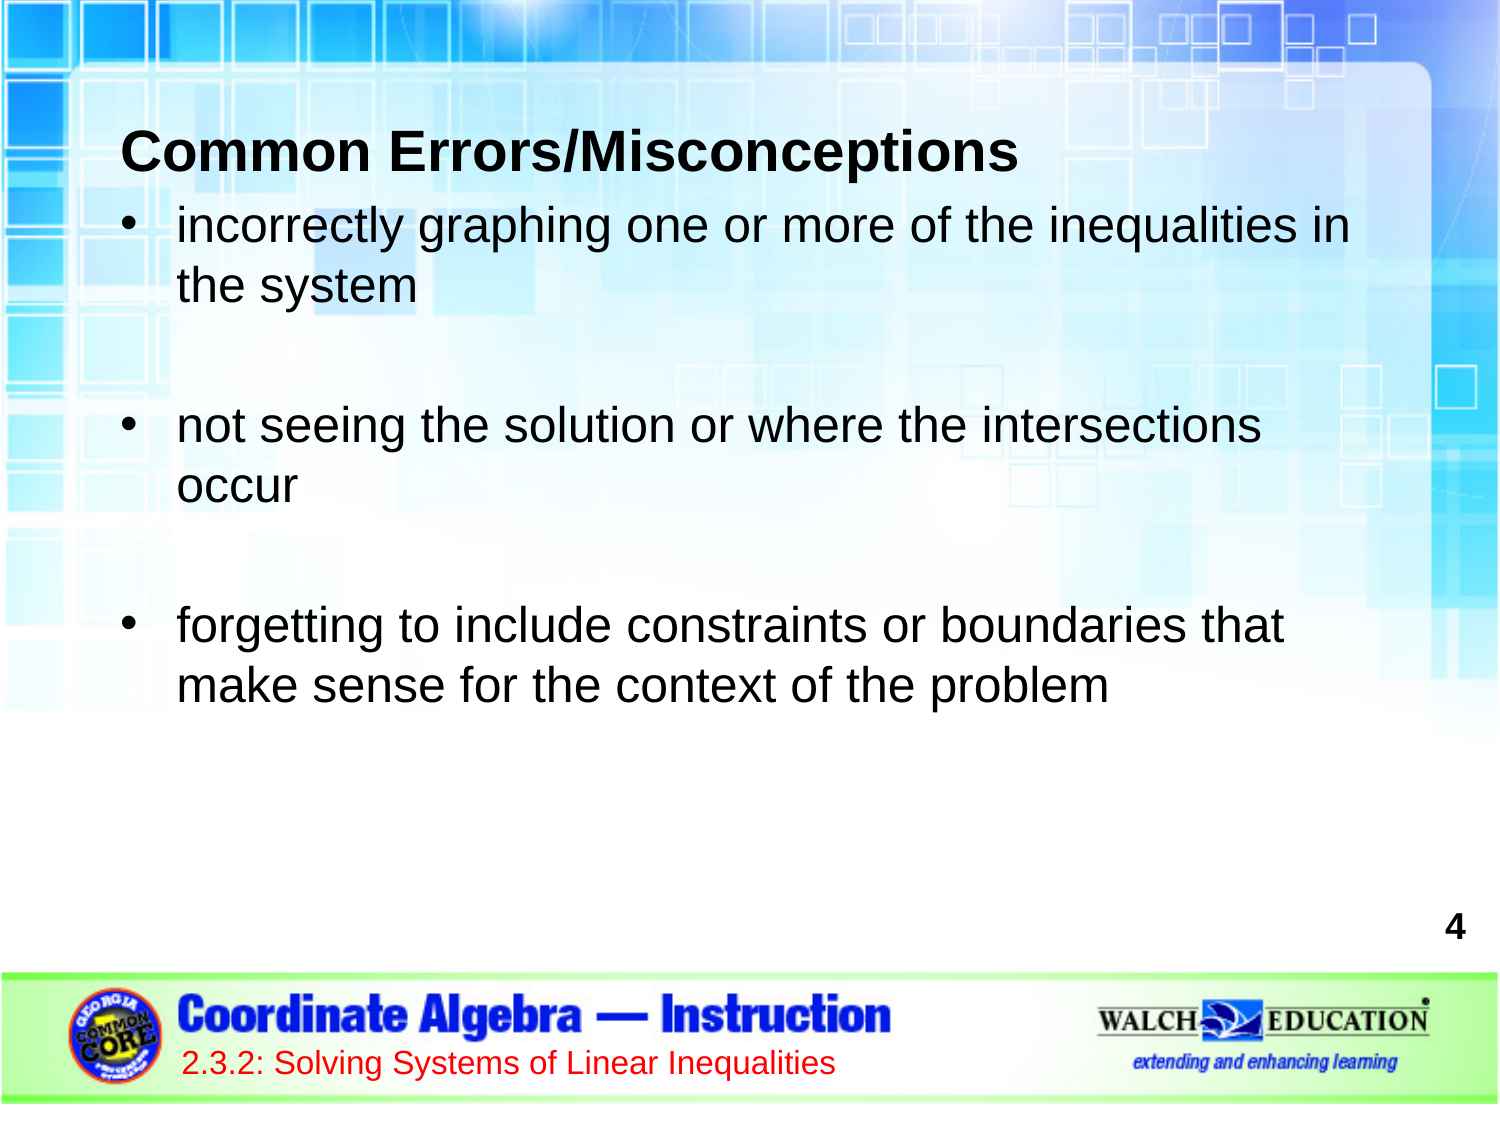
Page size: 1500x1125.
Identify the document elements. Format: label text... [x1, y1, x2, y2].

picture [1, 0, 1500, 1104]
subtitle Common Errors/Misconceptions incorrectly graphing one or more of the inequalities in the system not seeing the solution or where the intersections occur forgetting to include constraints or boundaries that make sense for the context of the problem [105, 105, 1394, 925]
slide_number 4 [1361, 901, 1481, 949]
list 2.3.2: Solving Systems of Linear Inequalities [166, 1033, 1074, 1078]
